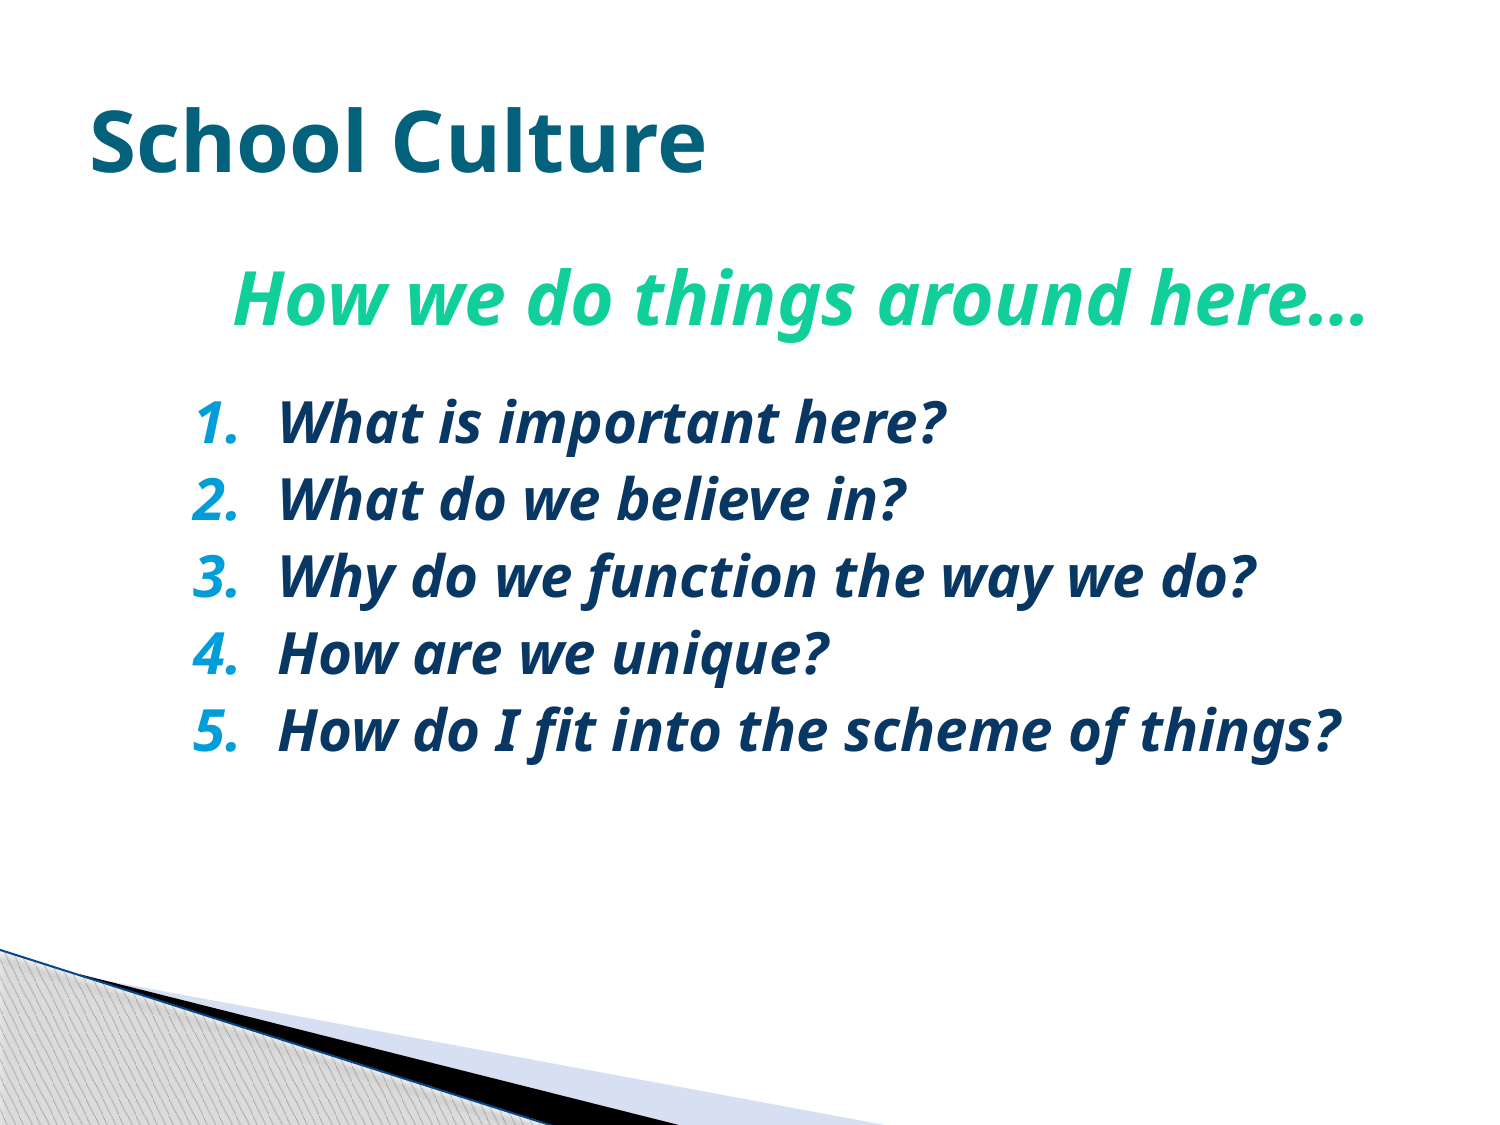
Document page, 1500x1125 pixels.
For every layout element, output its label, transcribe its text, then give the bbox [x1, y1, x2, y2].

list How we do things around here… What is important here? What do we believe in? Why do we function the way we do? How are we unique? How do I fit into the scheme of things? [75, 243, 1425, 986]
title School Culture [75, 45, 1425, 233]
